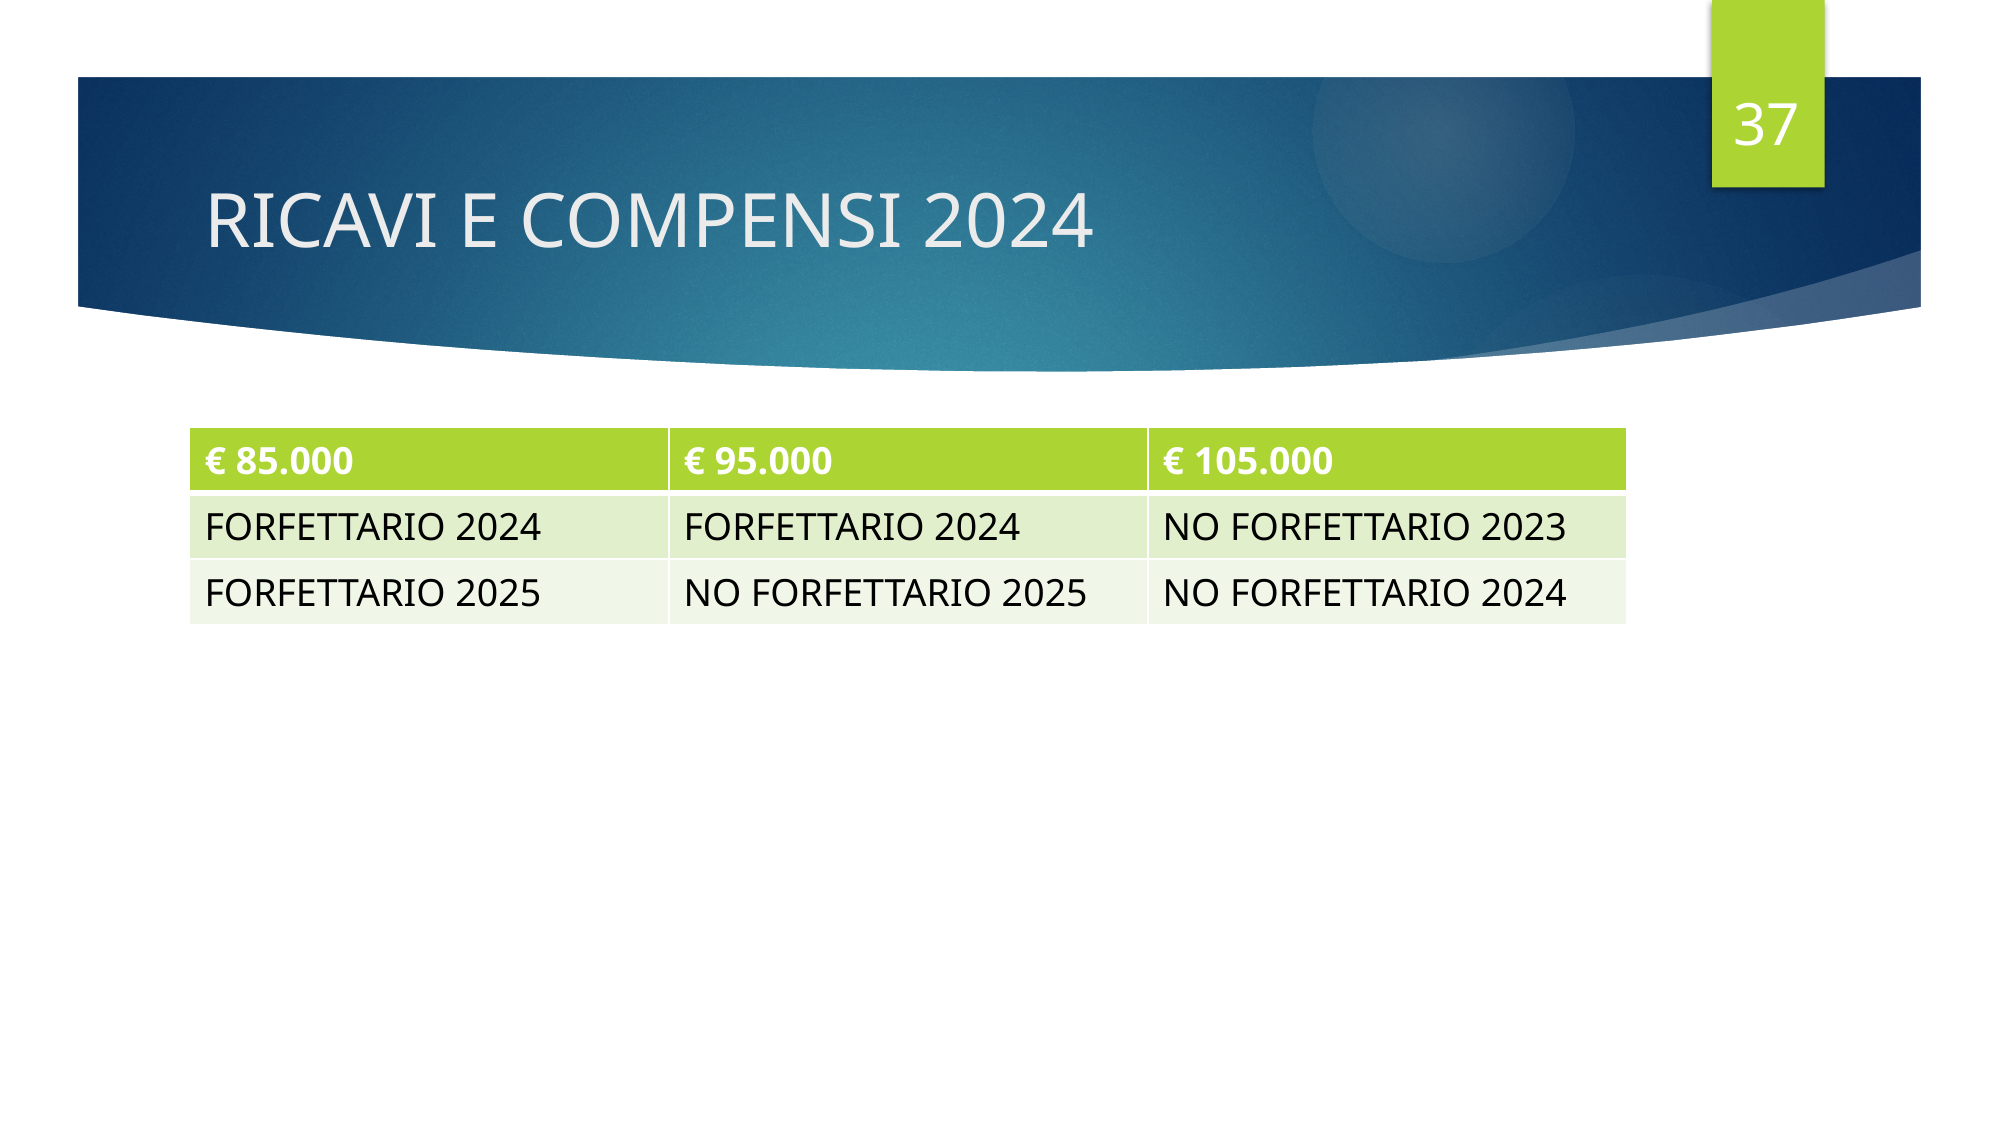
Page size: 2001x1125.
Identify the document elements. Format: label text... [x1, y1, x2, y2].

table_cell NO FORFETTARIO 2024 [1149, 560, 1626, 624]
slide_number 37 [1698, 48, 1836, 175]
table_cell FORFETTARIO 2024 [190, 496, 668, 558]
table_header € 95.000 [670, 428, 1147, 490]
table_header € 85.000 [190, 428, 668, 490]
table_cell NO FORFETTARIO 2025 [670, 560, 1147, 624]
table_header € 105.000 [1149, 428, 1626, 490]
table_cell NO FORFETTARIO 2023 [1149, 496, 1626, 558]
table_cell FORFETTARIO 2025 [190, 560, 668, 624]
title RICAVI E COMPENSI 2024 [189, 159, 1627, 276]
table_cell FORFETTARIO 2024 [670, 496, 1147, 558]
